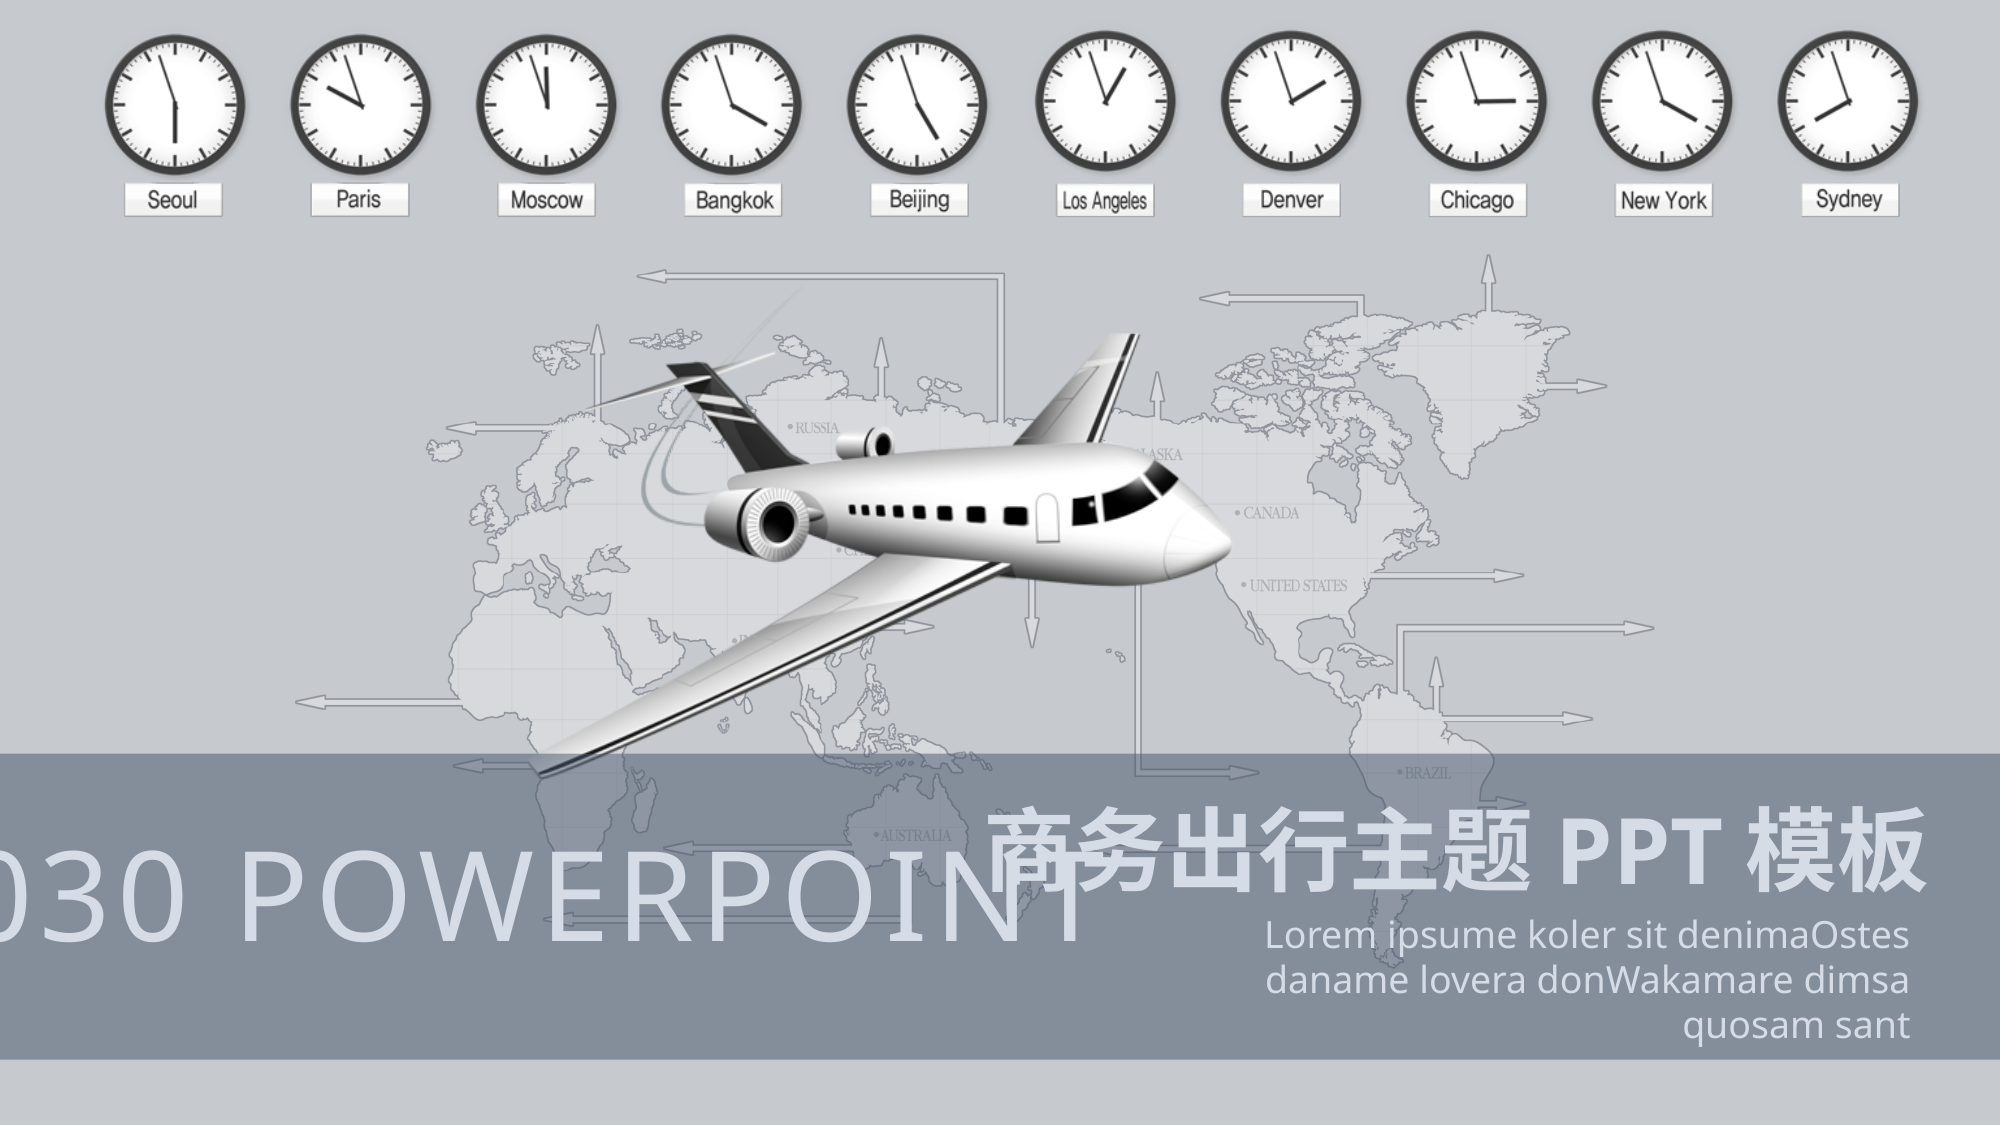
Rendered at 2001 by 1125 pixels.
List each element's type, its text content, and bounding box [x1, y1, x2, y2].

text_box [0, 753, 2000, 1061]
text_box 商务出行主题PPT模板 [968, 785, 1944, 911]
text_box [1267, 266, 1776, 753]
text_box 2030 POWERPOINT [0, 808, 1122, 974]
text_box [186, 266, 479, 753]
picture [48, 0, 1965, 834]
text_box Lorem ipsume koler sit denimaOstes daname lovera donWakamare dimsa quosam sant [1156, 904, 1926, 1054]
